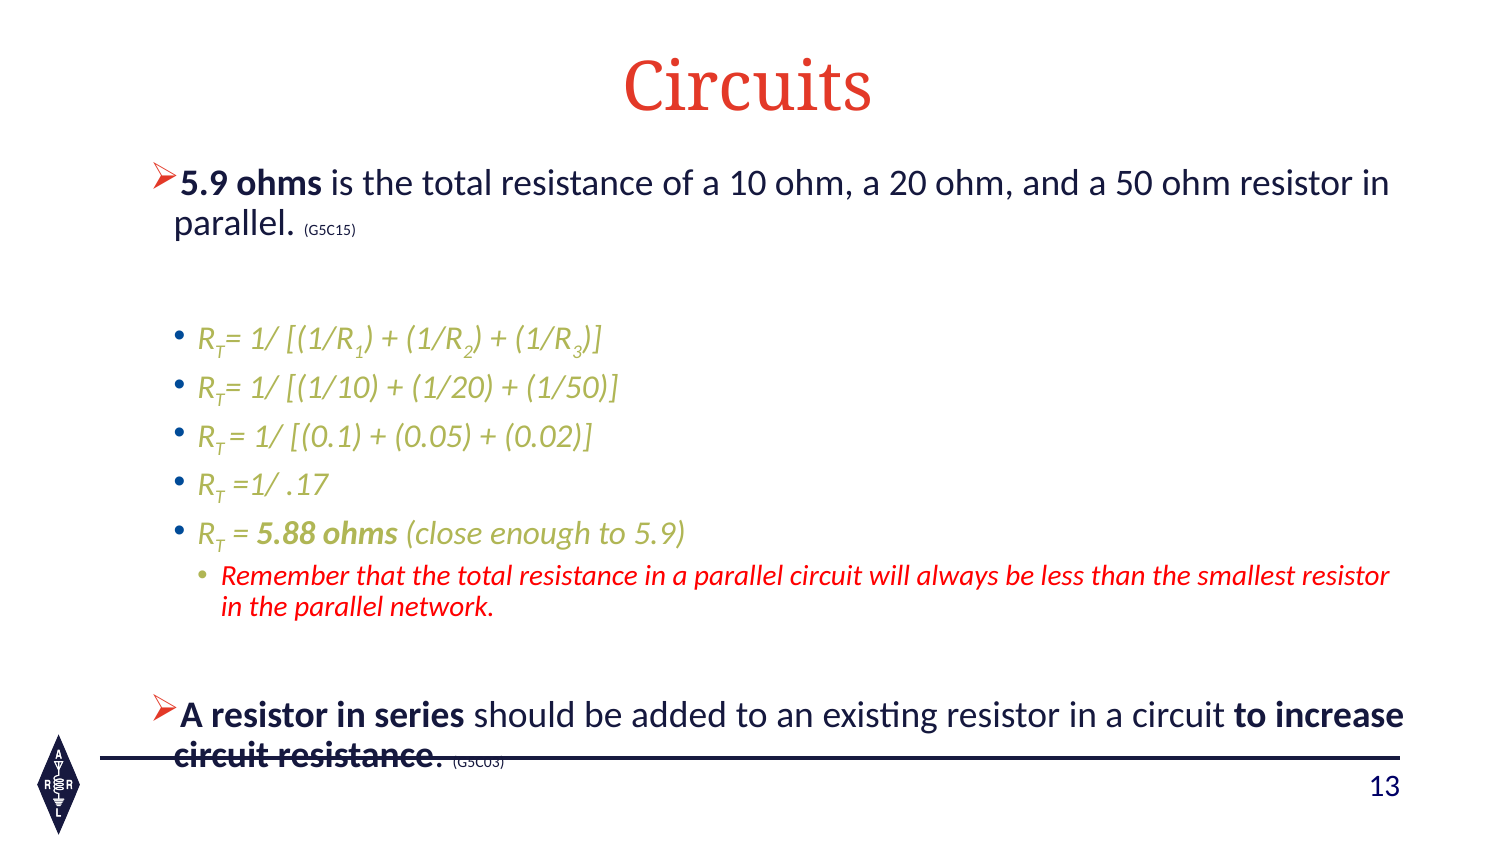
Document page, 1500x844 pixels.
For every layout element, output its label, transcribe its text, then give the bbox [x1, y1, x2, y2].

picture [37, 734, 80, 835]
title Circuits [101, 44, 1395, 145]
slide_number 13 [1302, 761, 1400, 807]
list 5.9 ohms is the total resistance of a 10 ohm, a 20 ohm, and a 50 ohm resistor in parallel. (G5C15) RT= 1/ [(1/R1) + (1/R2) + (1/R3)] RT= 1/ [(1/10) + (1/20) + (1/50)] RT = 1/ [(0.1) + (0.05) + (0.02)] RT =1/ .17 RT = 5.88 ohms (close enough to 5.9) Remember that the total resistance in a parallel circuit will always be less than the smallest resistor in the parallel network. A resistor in series should be added to an existing resistor in a circuit to increase circuit resistance. (G5C03) [150, 157, 1407, 768]
